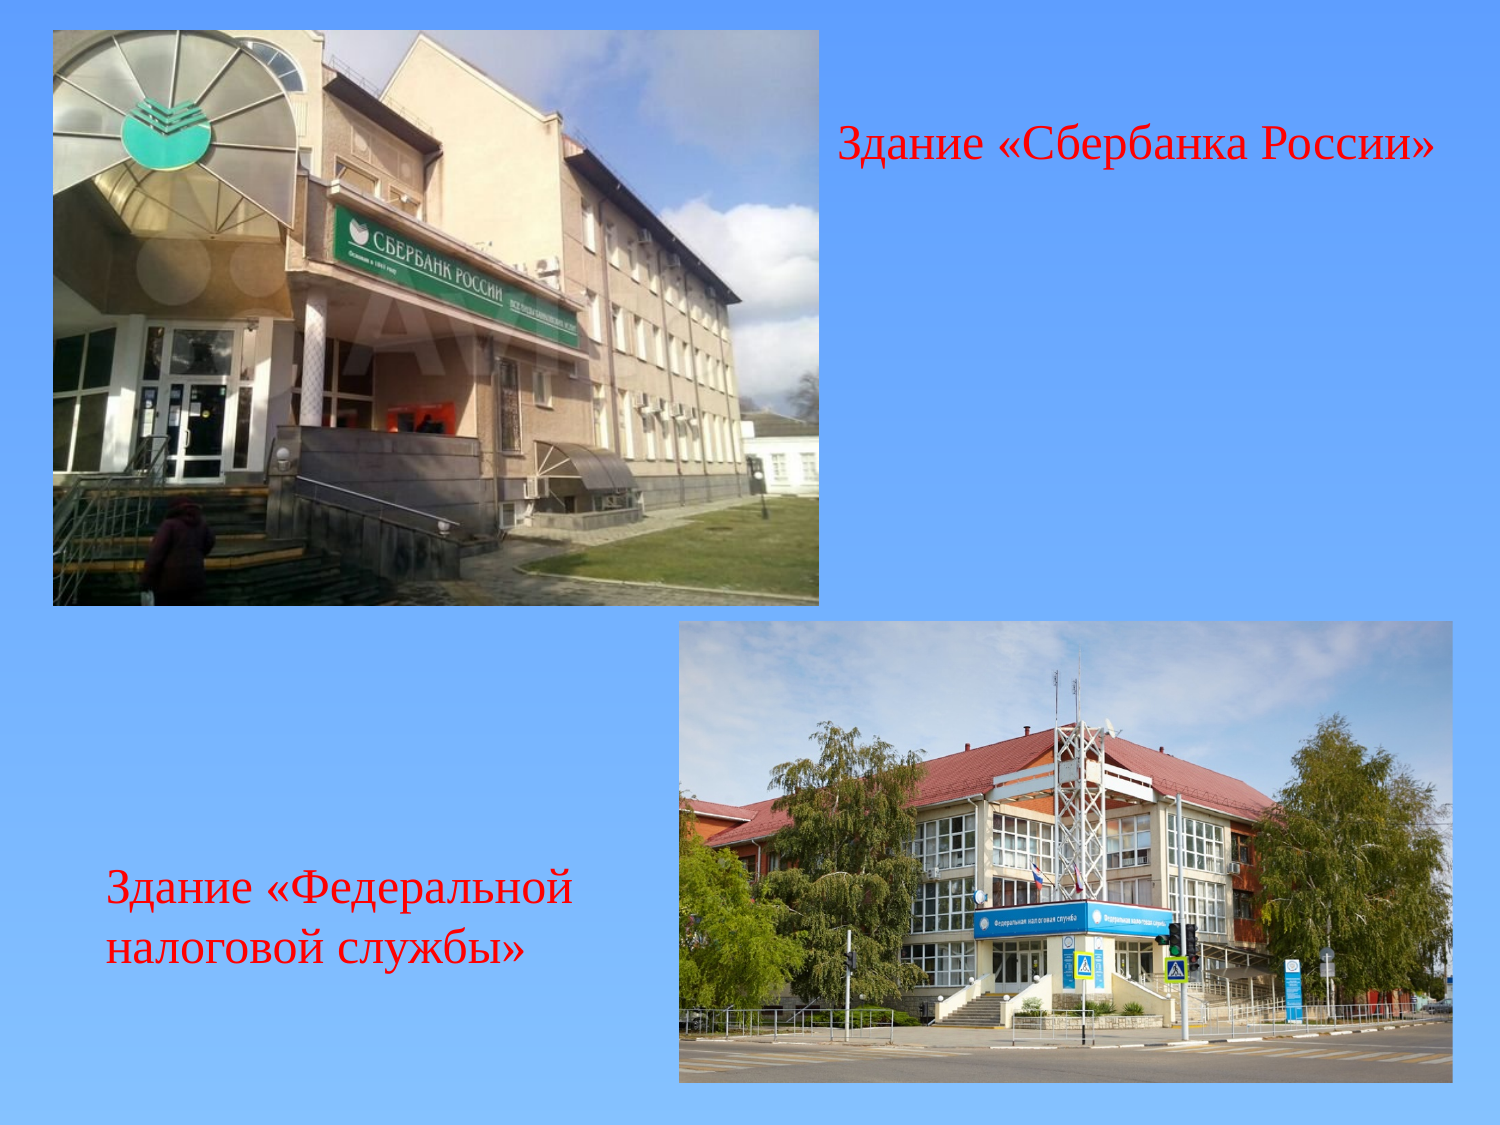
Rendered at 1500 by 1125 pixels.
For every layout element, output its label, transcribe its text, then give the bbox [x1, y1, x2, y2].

text_box Здание «Сбербанка России» [823, 101, 1452, 177]
text_box Здание «Федеральной налоговой службы» [91, 845, 601, 981]
picture [678, 621, 1453, 1083]
picture [52, 30, 820, 606]
